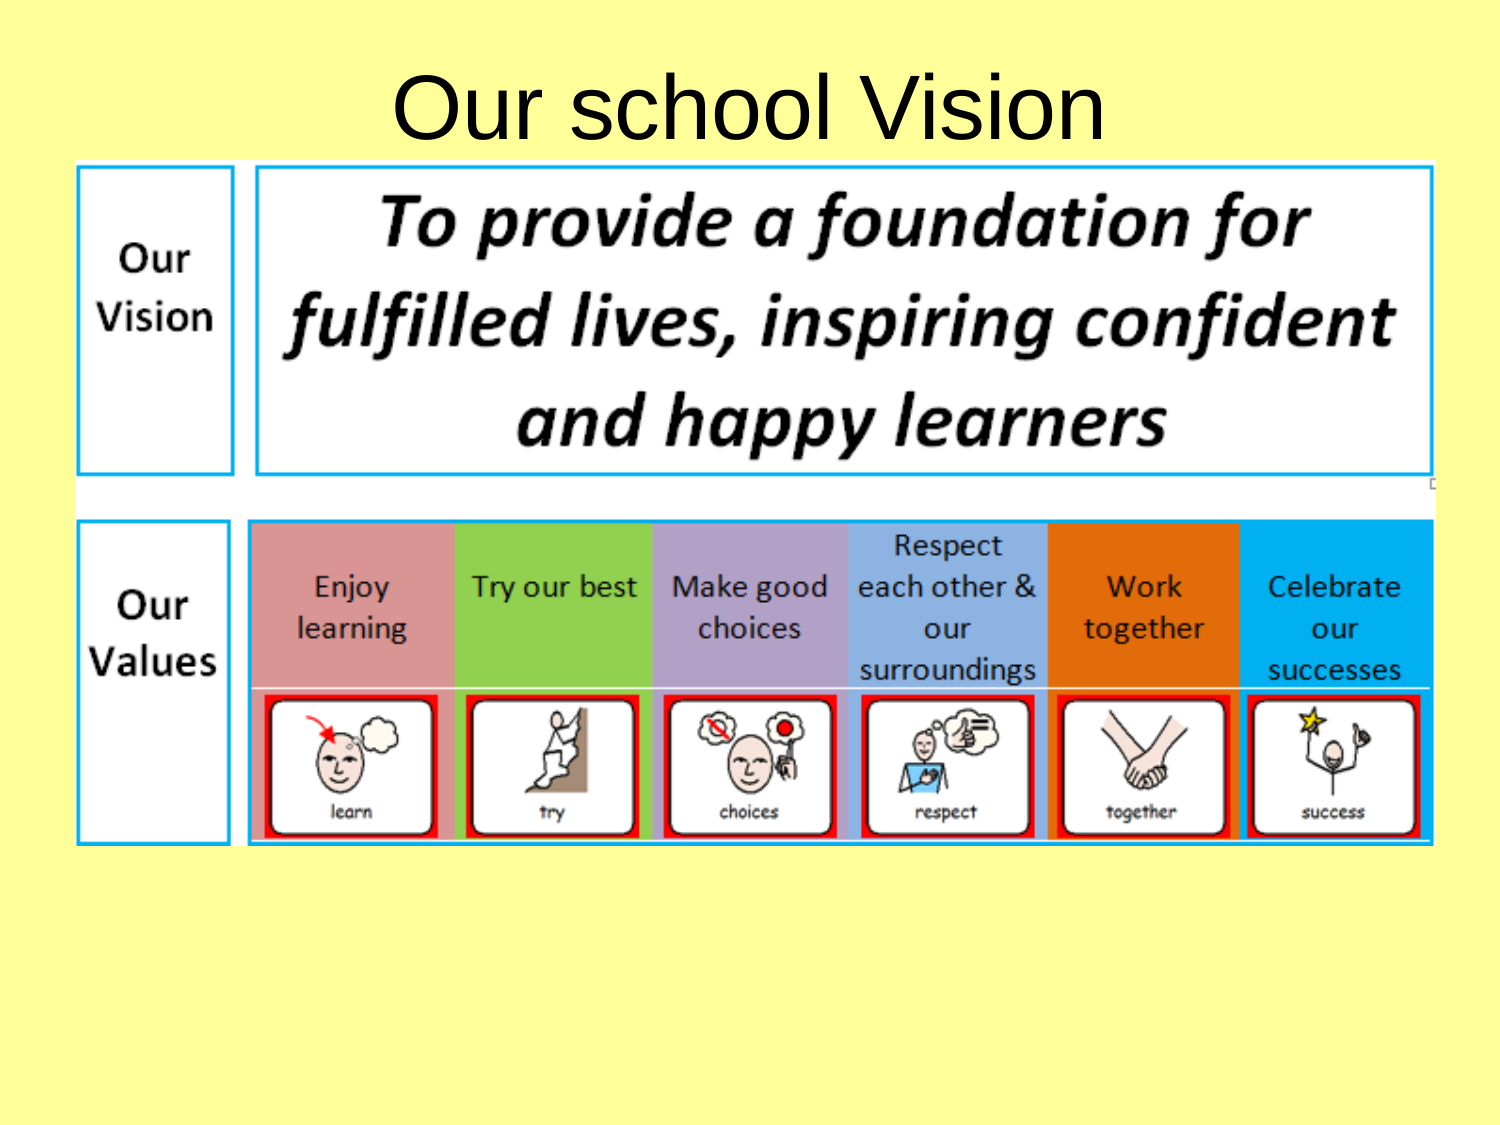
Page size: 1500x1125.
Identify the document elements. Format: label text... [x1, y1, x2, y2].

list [74, 160, 1437, 847]
title Our school Vision [75, 45, 1425, 159]
